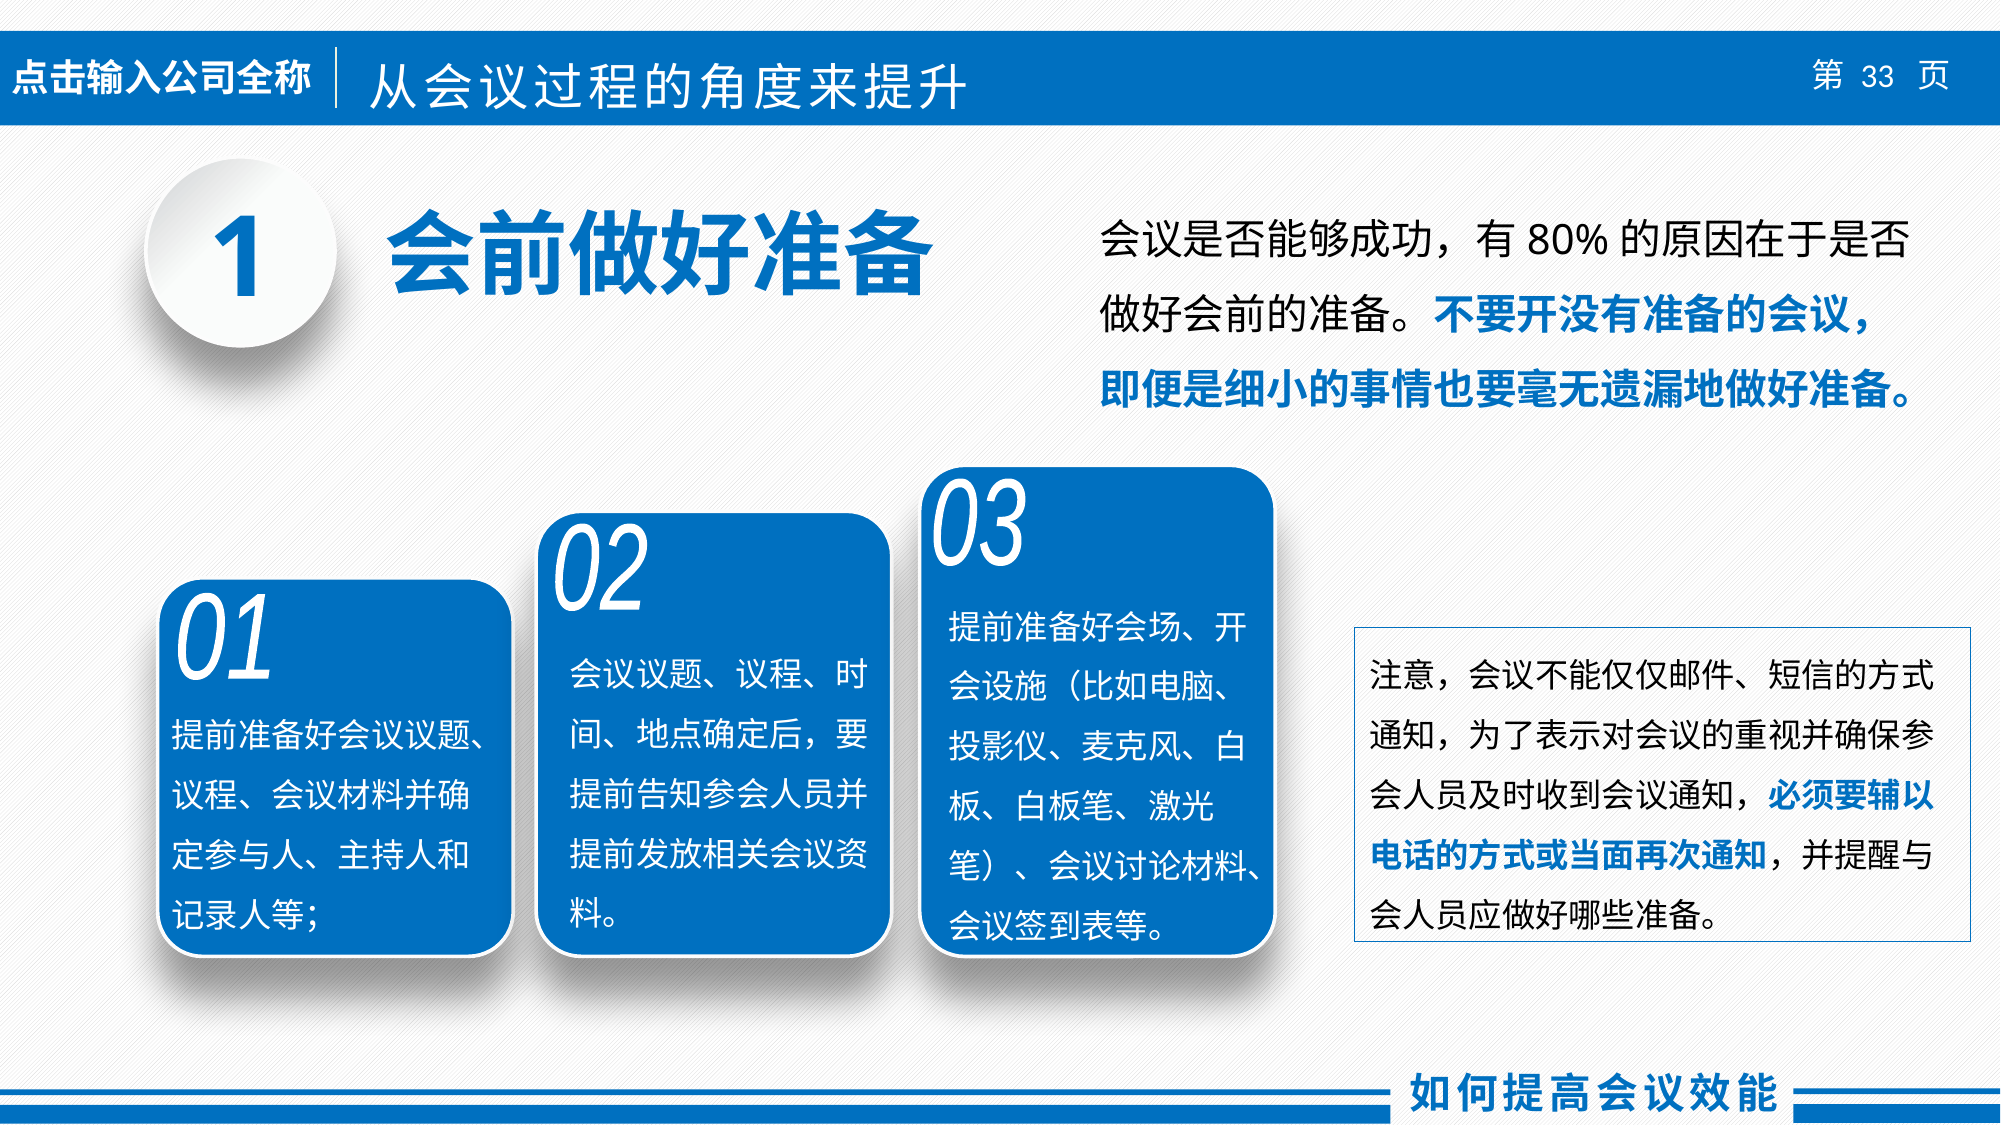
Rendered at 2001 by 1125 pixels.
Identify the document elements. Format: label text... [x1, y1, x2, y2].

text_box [919, 464, 1276, 958]
text_box 会前做好准备 [360, 188, 936, 314]
text_box 会议是否能够成功，有80%的原因在于是否做好会前的准备。不要开没有准备的会议，即便是细小的事情也要毫无遗漏地做好准备。 [1084, 180, 1947, 421]
text_box 1 [143, 154, 338, 348]
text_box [535, 511, 892, 957]
text_box 注意，会议不能仅仅邮件、短信的方式通知，为了表示对会议的重视并确保参会人员及时收到会议通知，必须要辅以电话的方式或当面再次通知，并提醒与会人员应做好哪些准备。 [1354, 627, 1971, 942]
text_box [156, 577, 514, 957]
